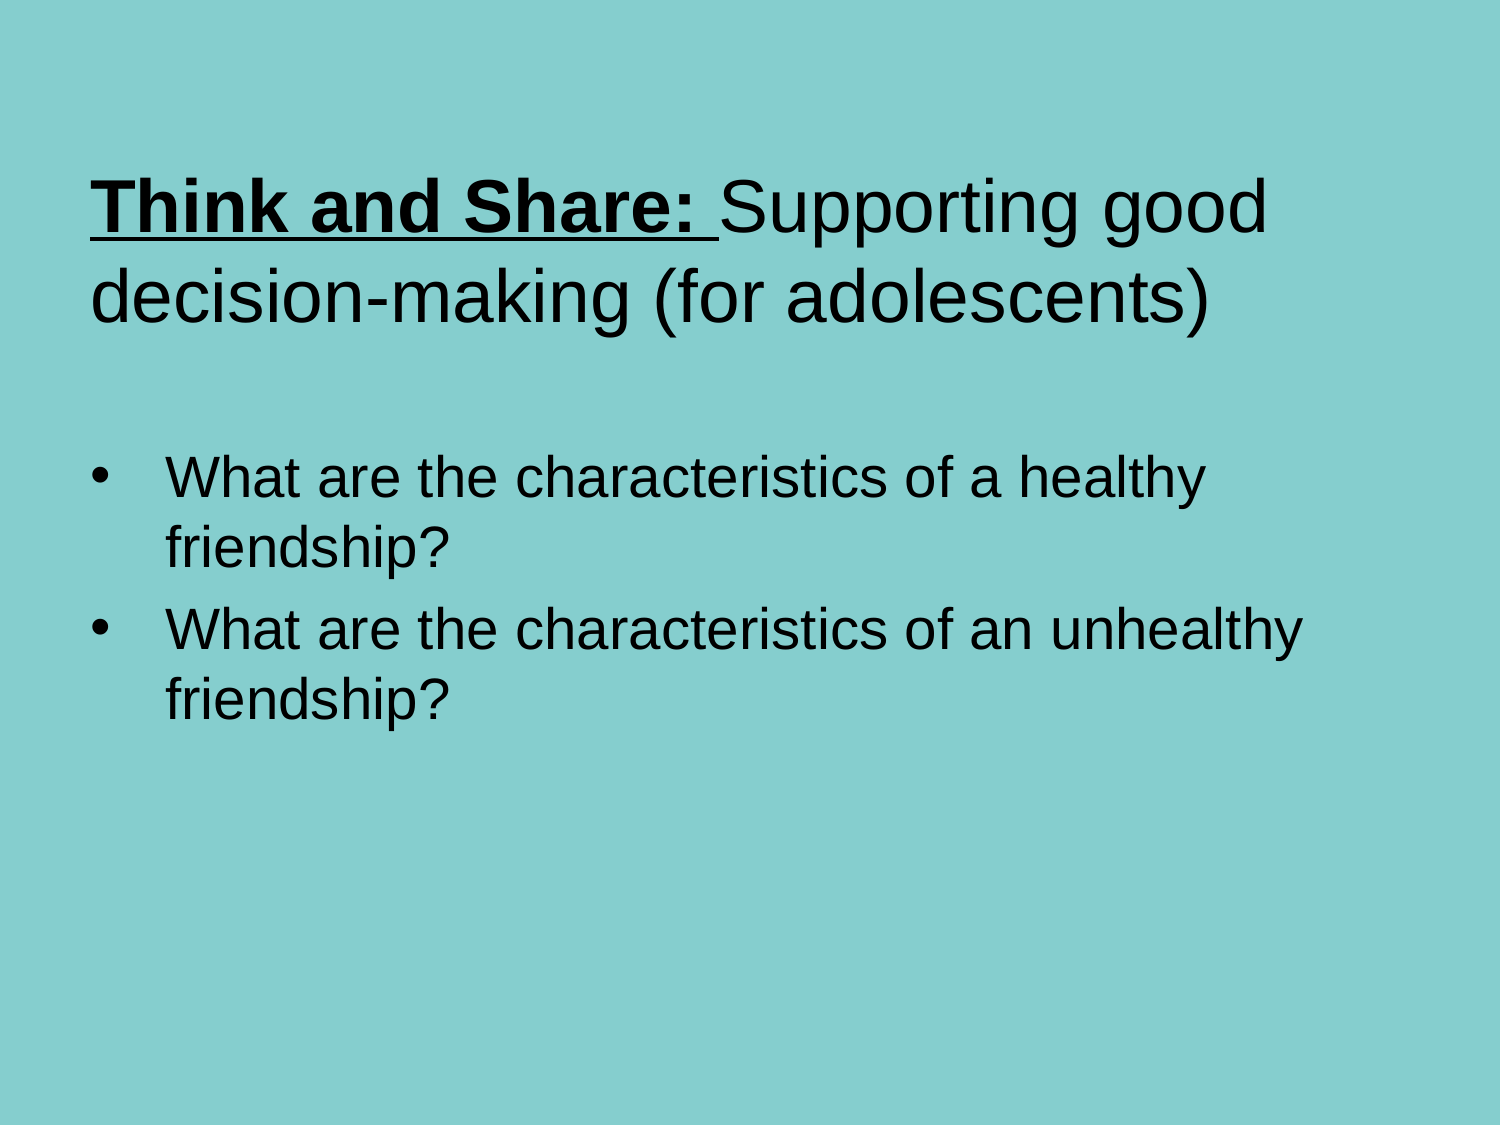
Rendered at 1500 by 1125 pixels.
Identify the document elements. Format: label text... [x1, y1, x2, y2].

title Think and Share: Supporting good decision-making (for adolescents) [75, 149, 1438, 350]
list What are the characteristics of a healthy friendship? What are the characteristics of an unhealthy friendship? [75, 350, 1438, 913]
